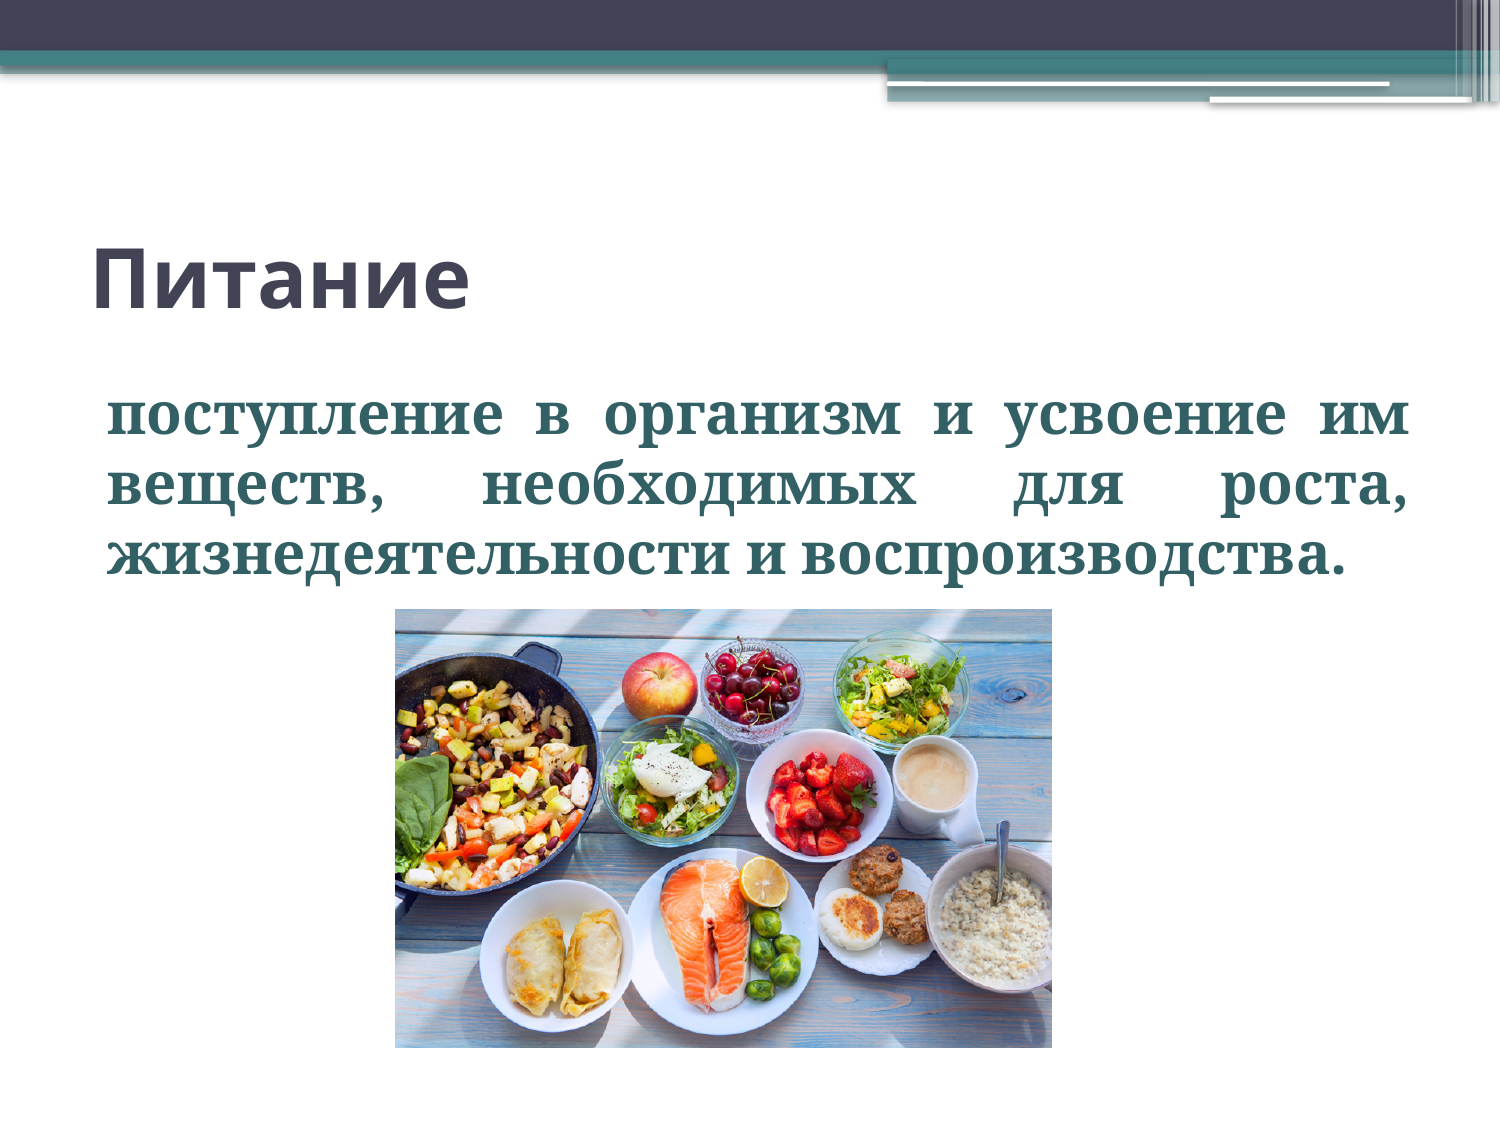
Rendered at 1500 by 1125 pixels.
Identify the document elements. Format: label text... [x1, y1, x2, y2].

picture [395, 609, 1053, 1048]
title Питание [75, 187, 1425, 363]
list поступление в организм и усвоение им веществ, необходимых для роста, жизнедеятельности и воспроизводства. [75, 368, 1425, 1079]
